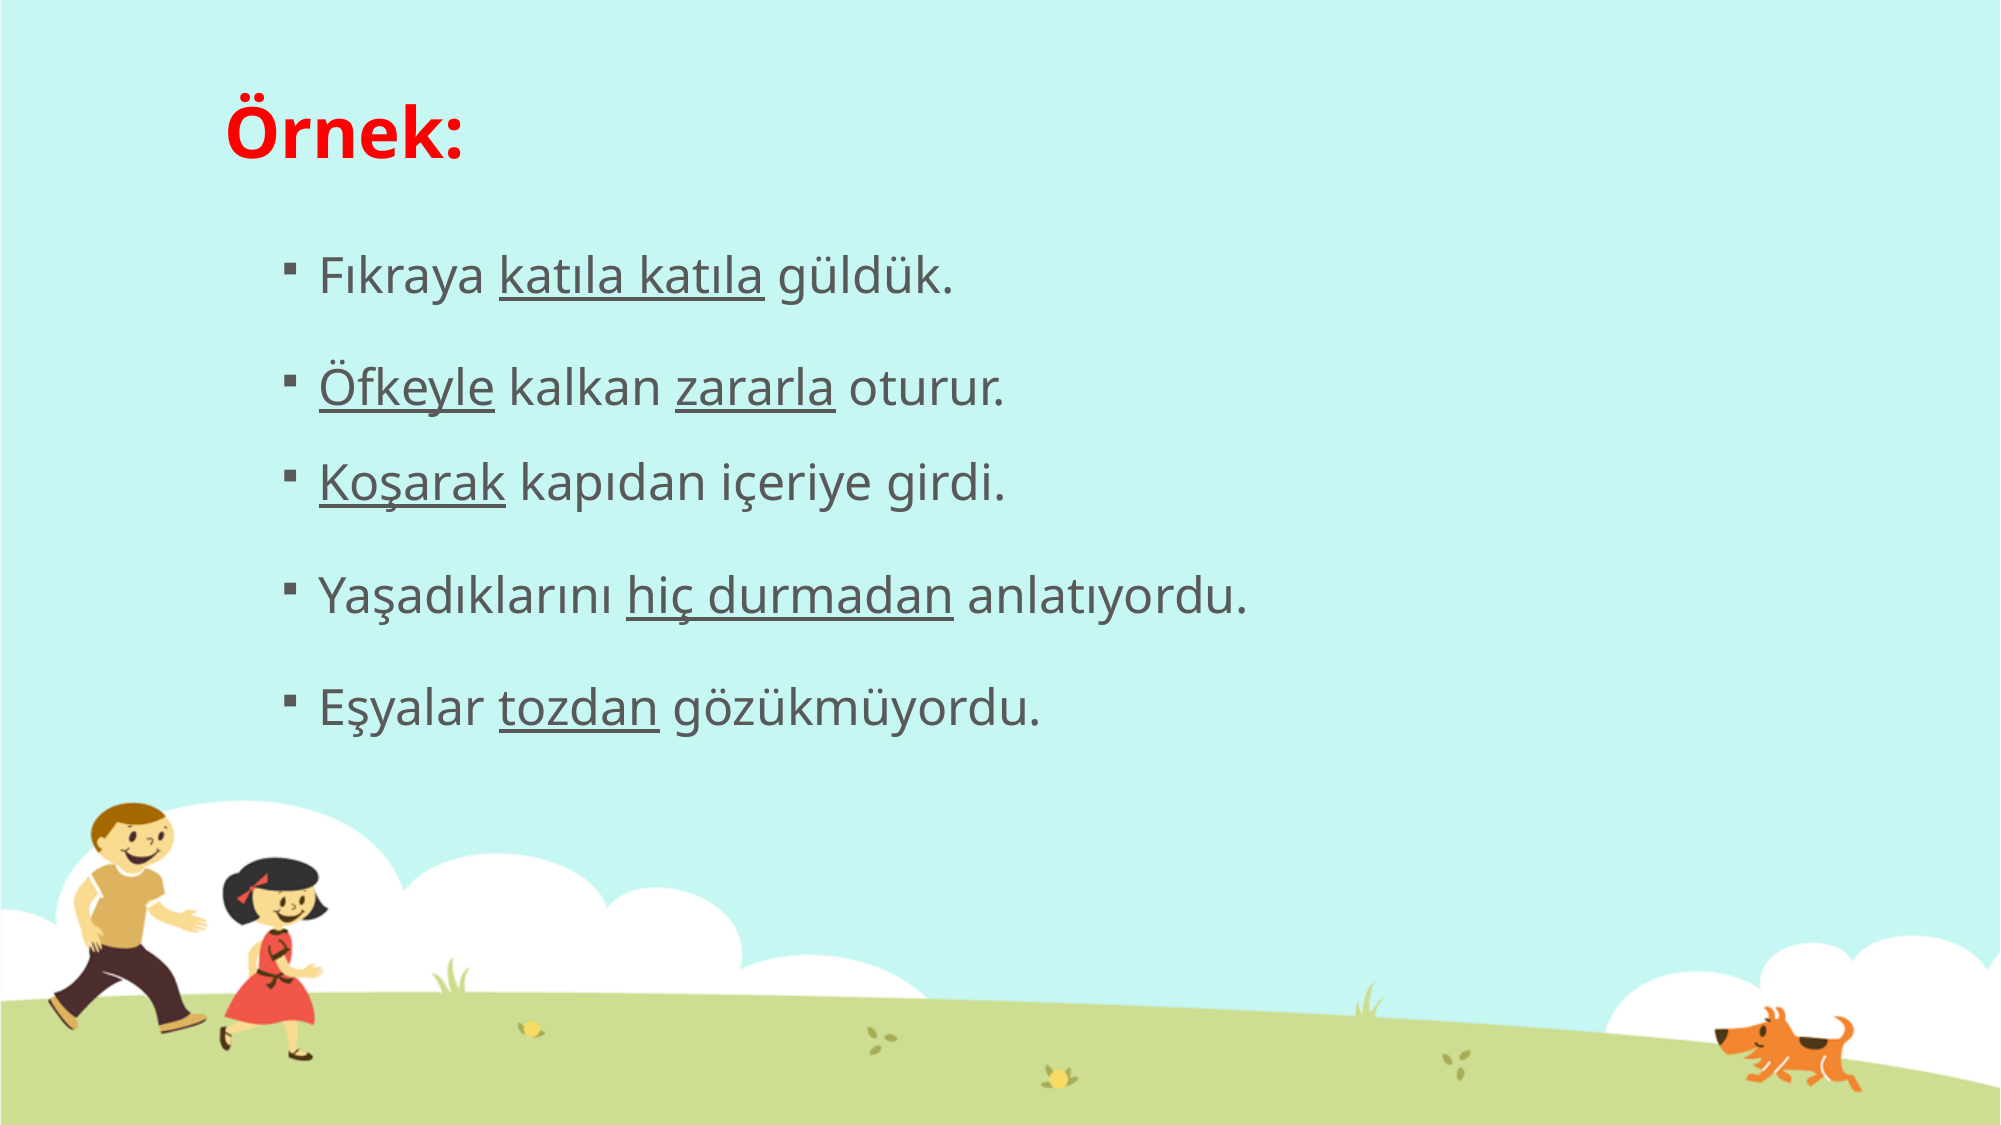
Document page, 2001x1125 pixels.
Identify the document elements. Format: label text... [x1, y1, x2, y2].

text_box Fıkraya katıla katıla güldük. [258, 242, 1982, 334]
title Örnek: [209, 81, 483, 182]
text_box Eşyalar tozdan gözükmüyordu. [258, 674, 1398, 766]
text_box Öfkeyle kalkan zararla oturur. [258, 354, 2000, 446]
picture [0, 0, 2001, 1125]
text_box Yaşadıklarını hiç durmadan anlatıyordu. [258, 562, 2000, 699]
text_box Koşarak kapıdan içeriye girdi. [258, 449, 2000, 541]
